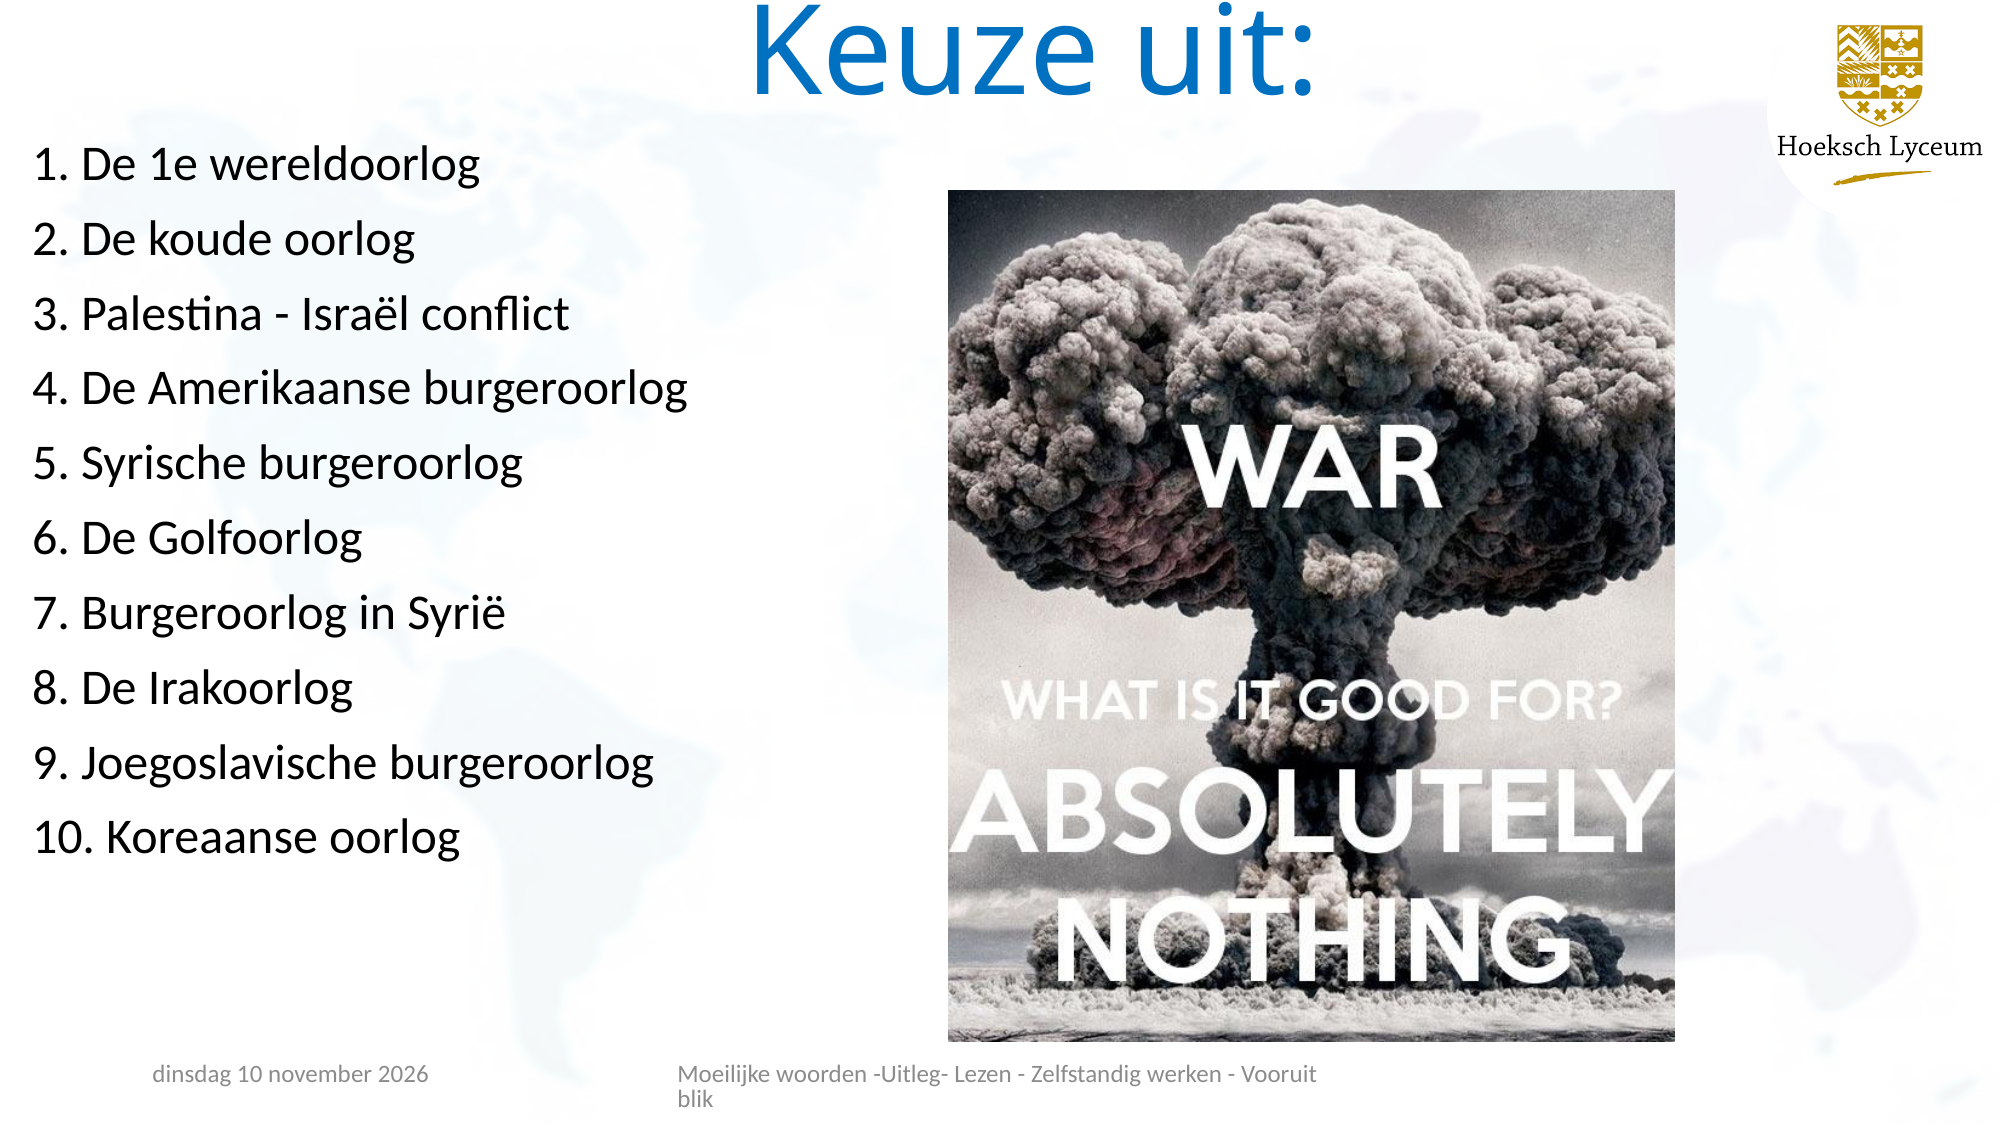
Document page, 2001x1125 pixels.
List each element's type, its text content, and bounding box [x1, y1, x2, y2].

subtitle 1. De 1e wereldoorlog 2. De koude oorlog 3. Palestina - Israël conflict 4. De Amerikaanse burgeroorlog 5. Syrische burgeroorlog 6. De Golfoorlog 7. Burgeroorlog in Syrië 8. De Irakoorlog 9. Joegoslavische burgeroorlog 10. Koreaanse oorlog [17, 129, 1983, 1080]
title Keuze uit: [282, 0, 1767, 129]
picture [948, 190, 1675, 1042]
footer Moeilijke woorden -Uitleg- Lezen - Zelfstandig werken - Vooruitblik [662, 1042, 1338, 1103]
picture [1767, 0, 1991, 225]
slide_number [137, 1042, 588, 1103]
